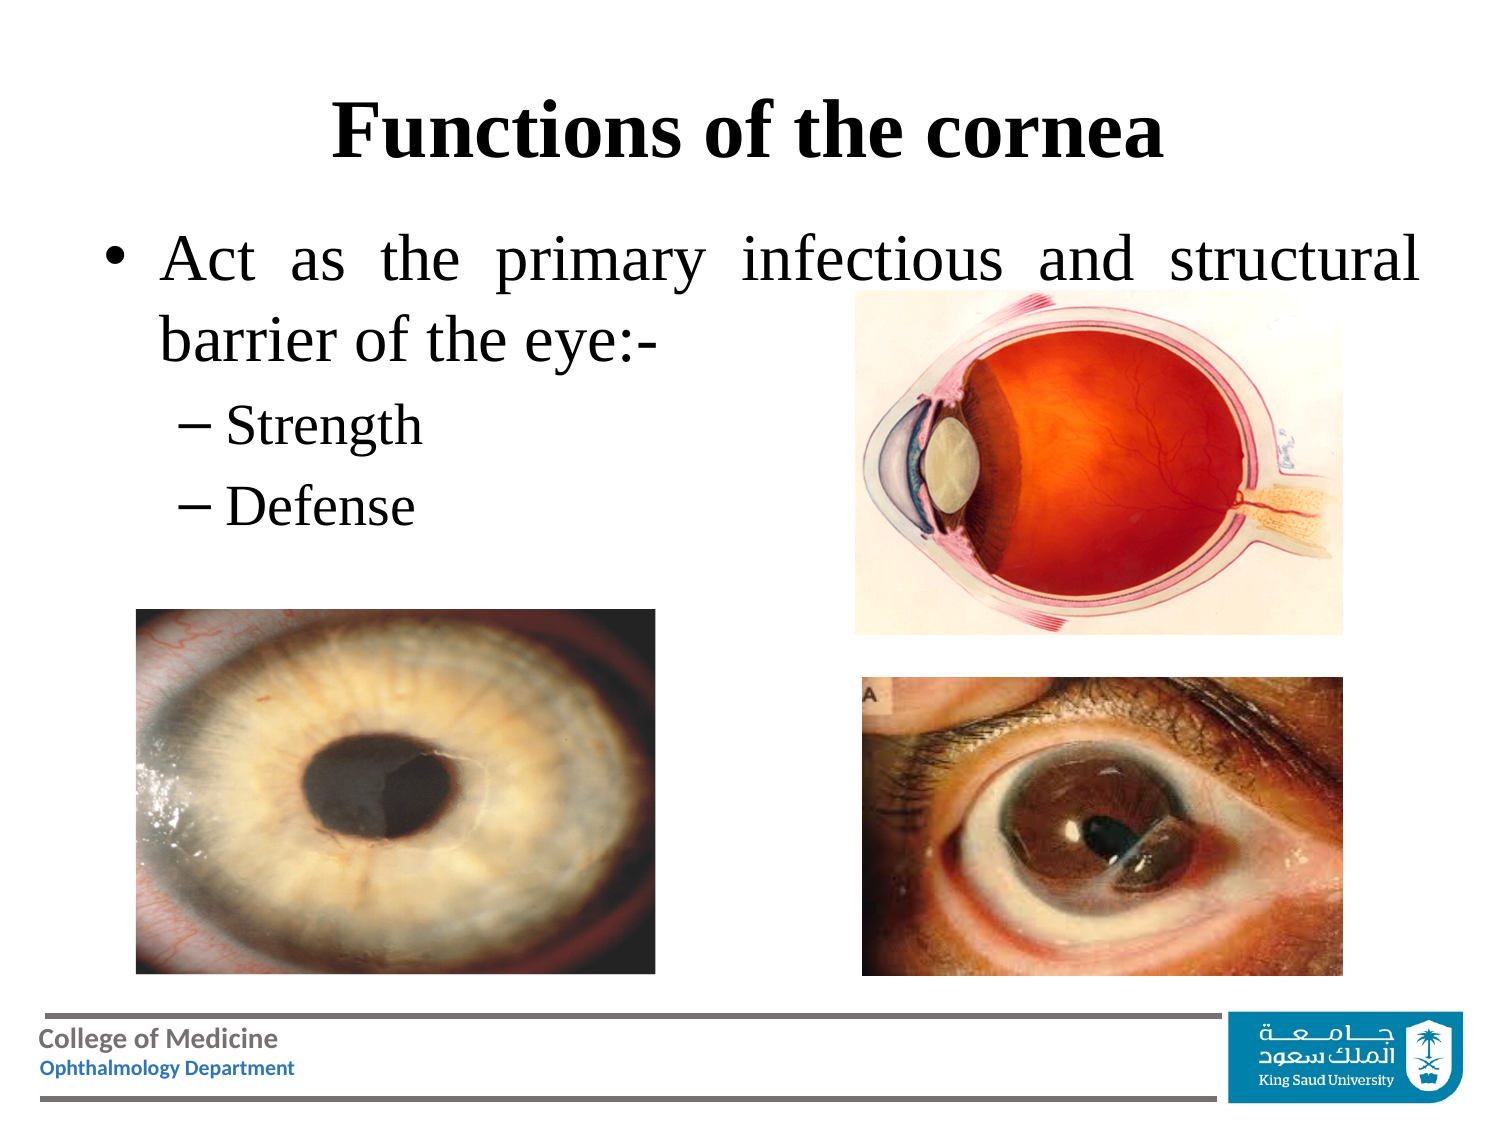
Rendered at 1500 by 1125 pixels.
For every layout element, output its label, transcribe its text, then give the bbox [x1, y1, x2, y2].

picture [1226, 1009, 1465, 1106]
picture [862, 677, 1343, 977]
picture [855, 290, 1343, 635]
title Functions of the cornea [142, 42, 1356, 206]
list Act as the primary infectious and structural barrier of the eye:- Strength Defense [88, 206, 1439, 950]
picture [135, 608, 656, 976]
